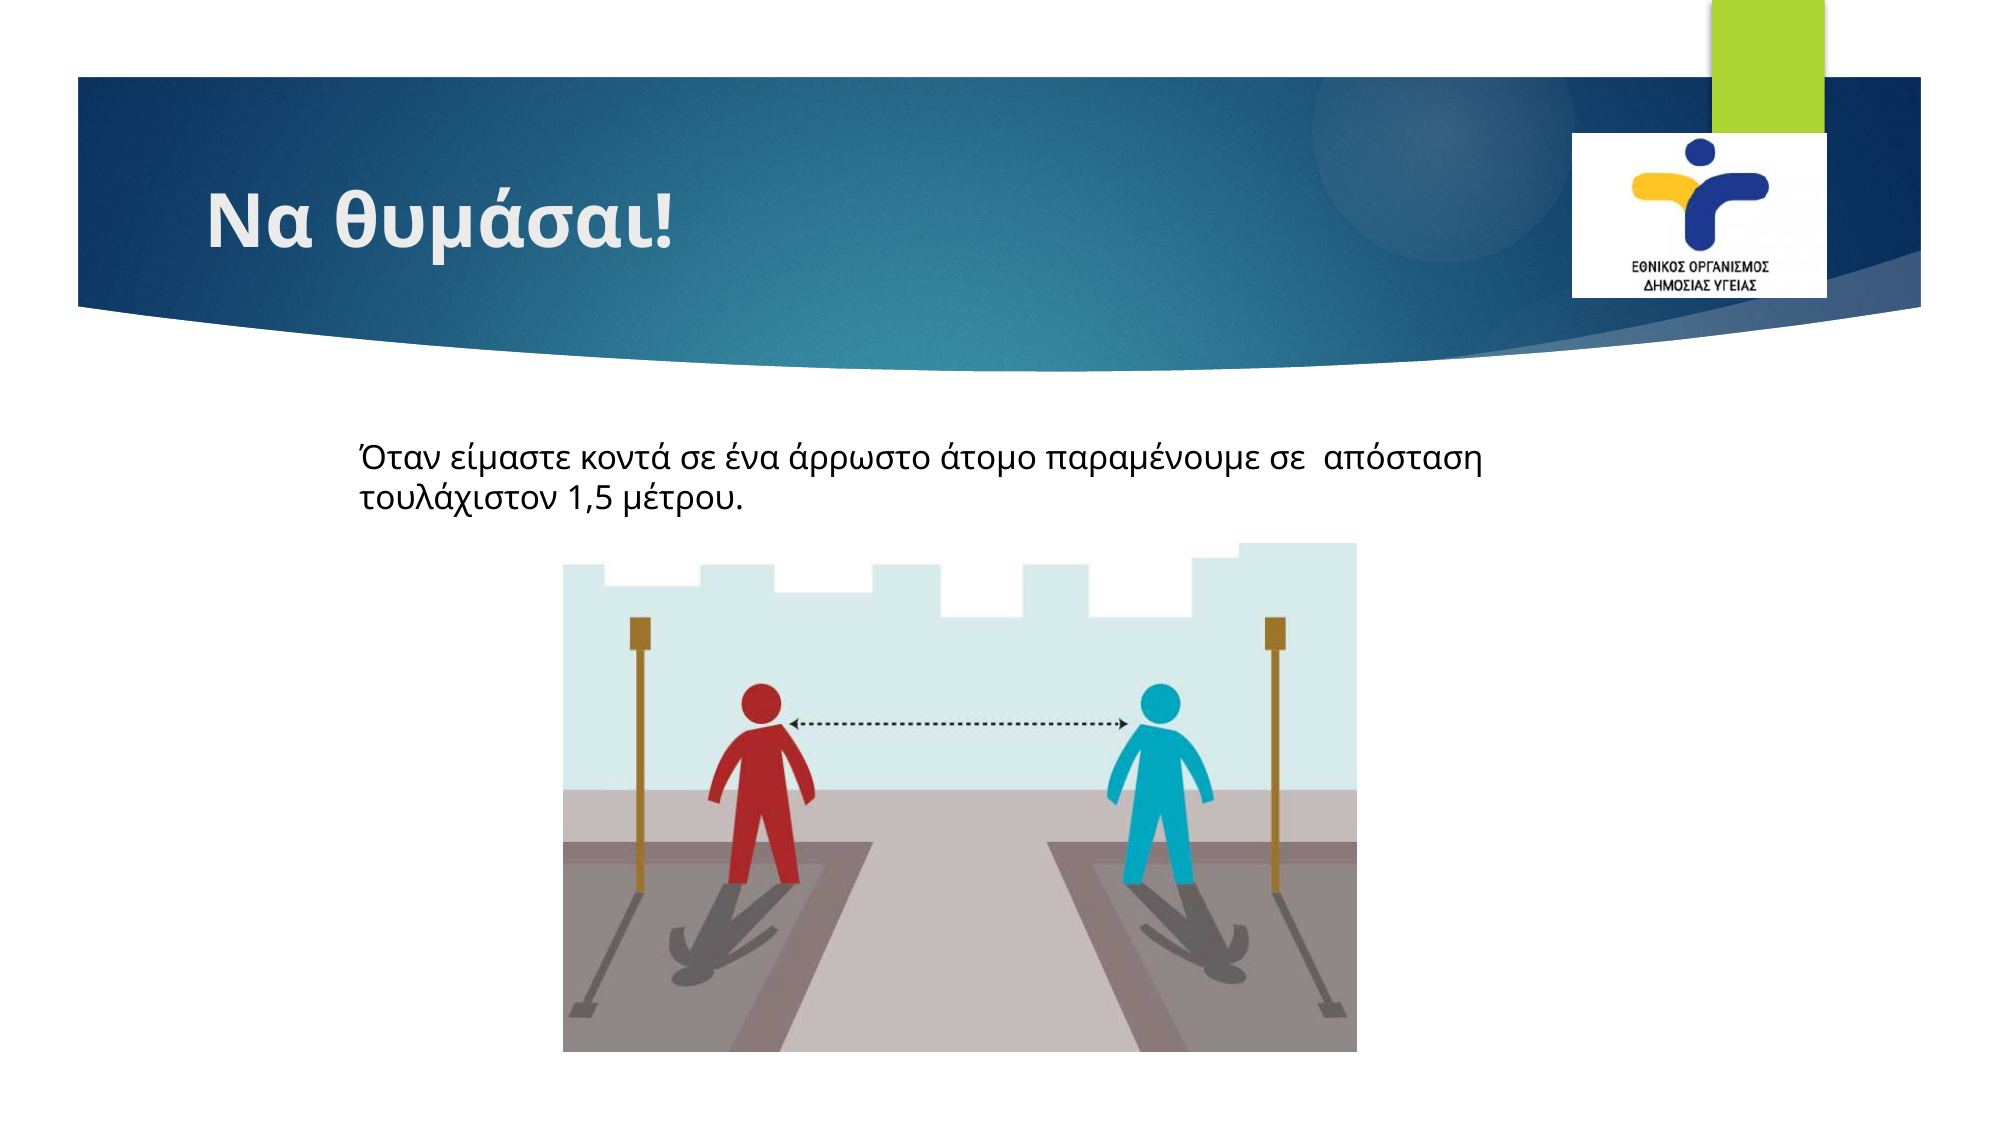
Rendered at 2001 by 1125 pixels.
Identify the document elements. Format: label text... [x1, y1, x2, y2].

title Να θυμάσαι! [189, 159, 1566, 276]
picture [1571, 133, 1827, 298]
picture [563, 543, 1357, 1052]
list Όταν είμαστε κοντά σε ένα άρρωστο άτομο παραμένουμε σε απόσταση τουλάχιστον 1,5 μέτρου. [344, 428, 1684, 524]
